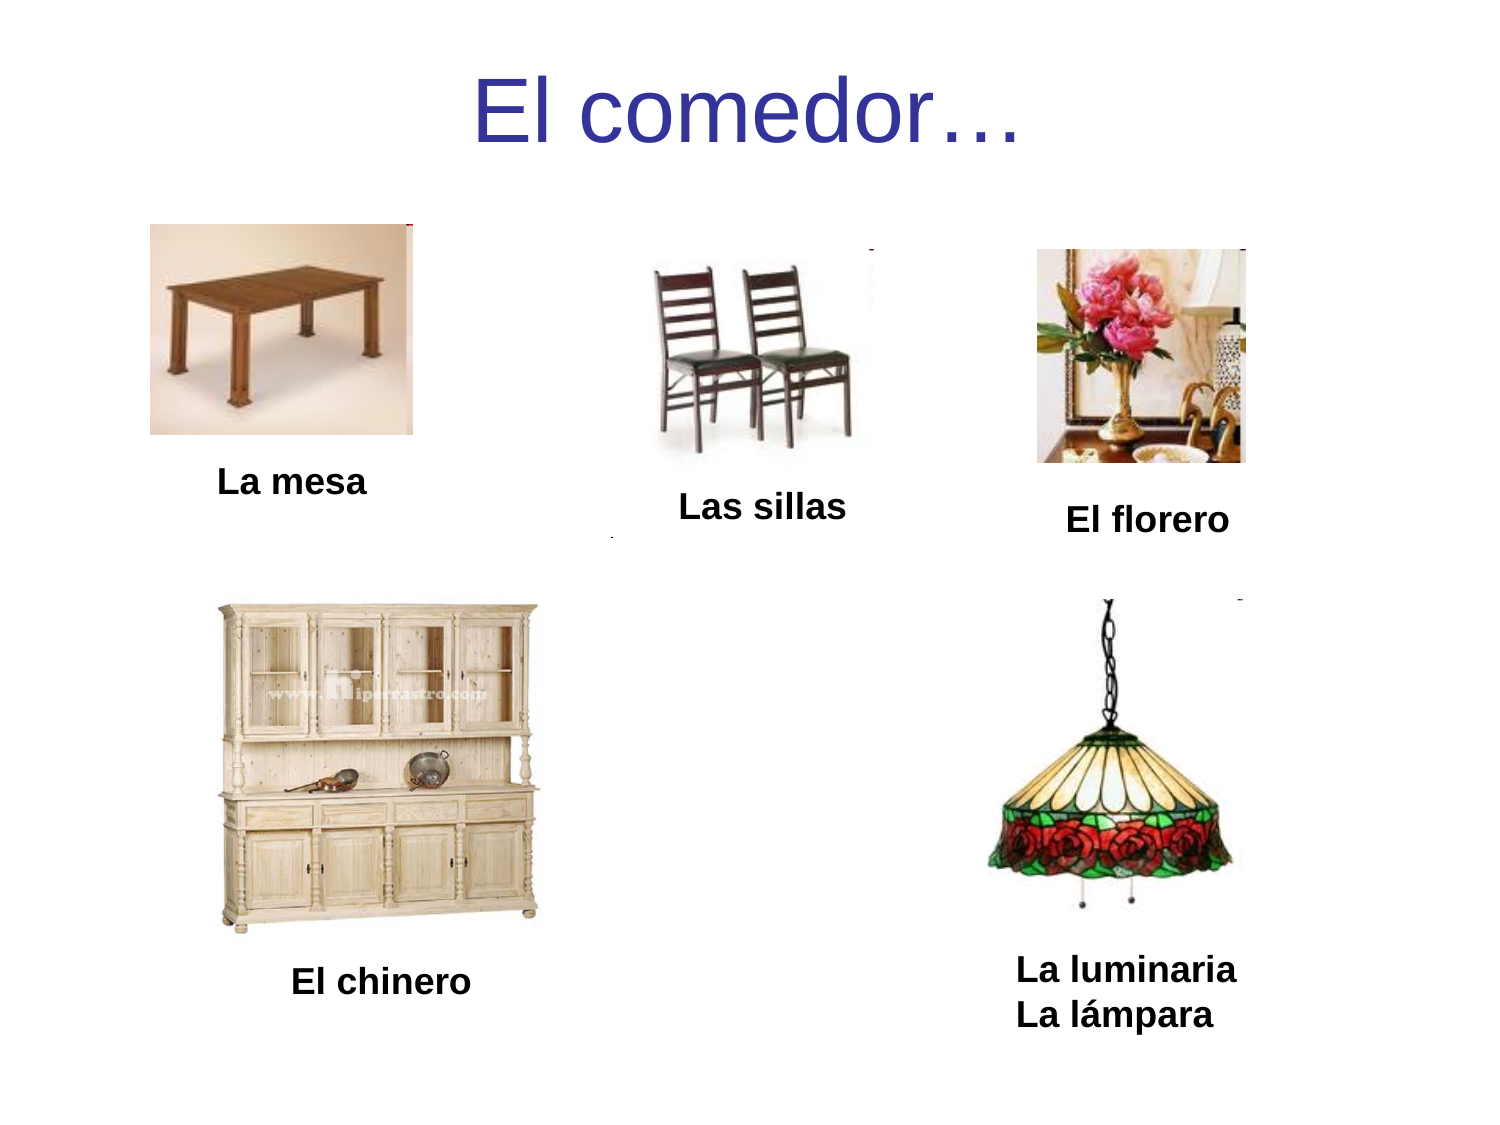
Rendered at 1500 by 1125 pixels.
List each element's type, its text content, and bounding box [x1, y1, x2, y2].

picture [987, 599, 1243, 913]
title El comedor… [75, 12, 1425, 200]
text_box Las sillas [663, 483, 862, 535]
picture [649, 249, 874, 474]
picture [149, 224, 413, 435]
text_box El florero [1050, 487, 1246, 548]
picture [1037, 249, 1246, 463]
text_box La luminaria La lámpara [1001, 937, 1252, 1043]
text_box La mesa [202, 449, 382, 510]
picture [149, 537, 613, 1001]
